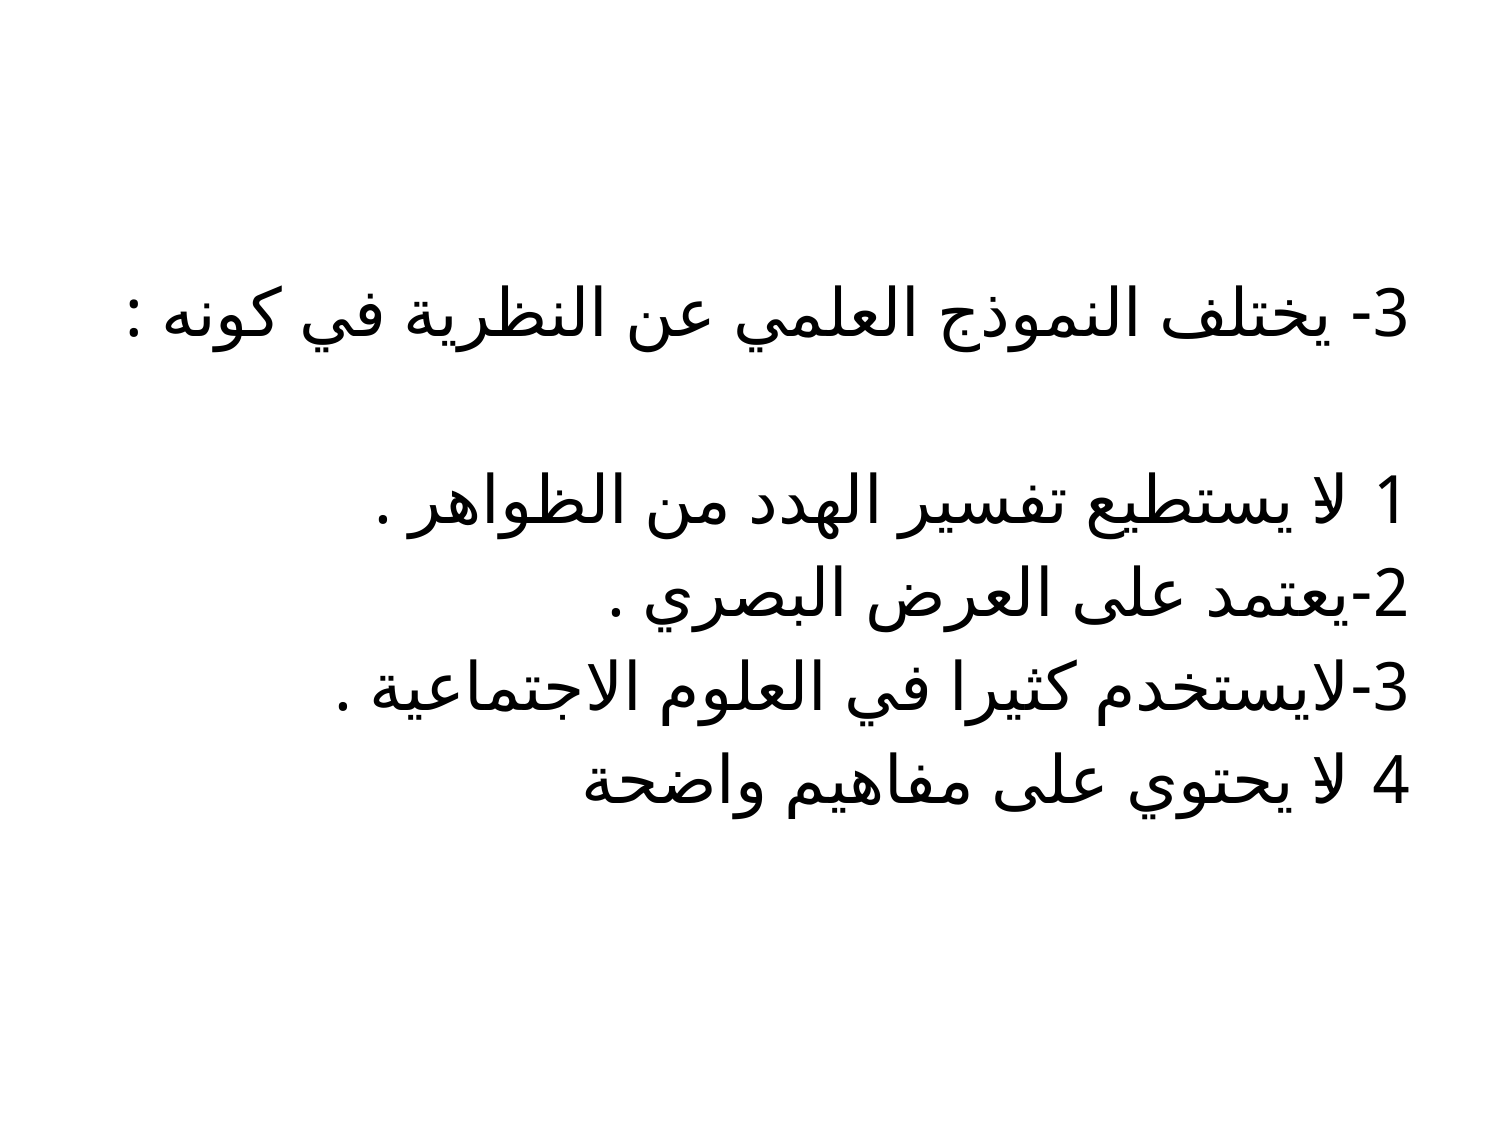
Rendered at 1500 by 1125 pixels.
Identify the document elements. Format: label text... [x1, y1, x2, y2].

list 3- يختلف النموذج العلمي عن النظرية في كونه : 1-لا يستطيع تفسير الهدد من الظواهر . 2-يعتمد على العرض البصري . 3-لايستخدم كثيرا في العلوم الاجتماعية . 4-لا يحتوي على مفاهيم واضحة [75, 262, 1425, 1005]
